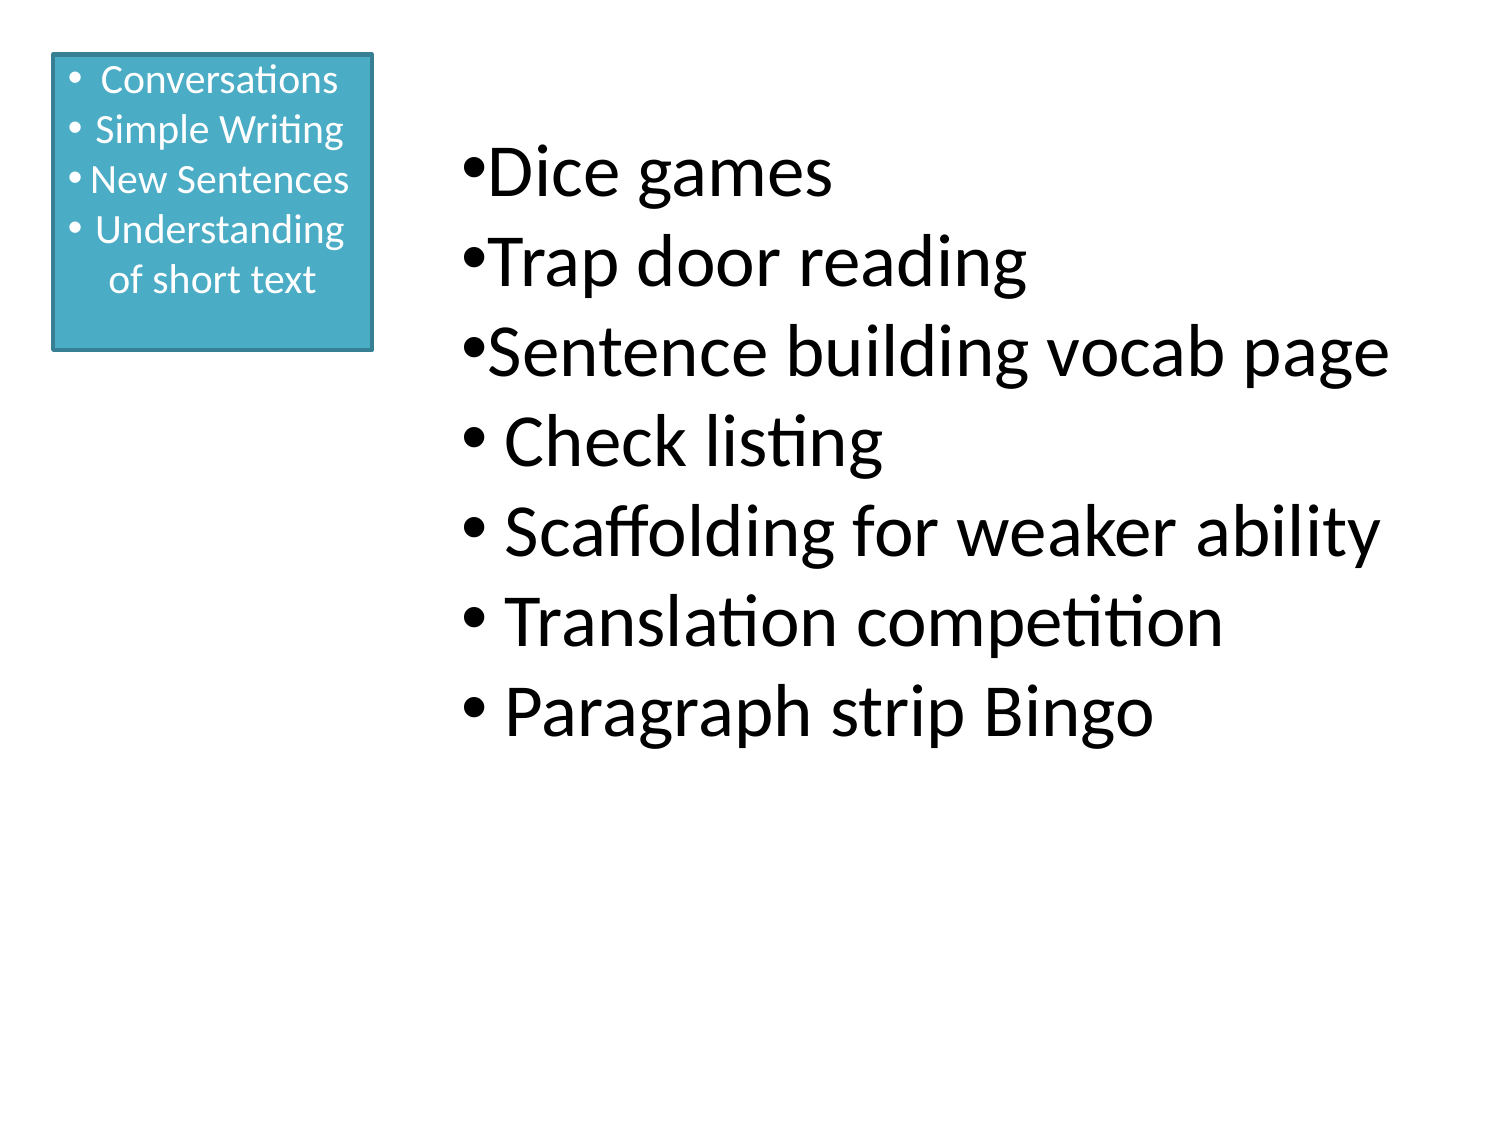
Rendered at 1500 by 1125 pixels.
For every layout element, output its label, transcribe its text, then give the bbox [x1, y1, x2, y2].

text_box Conversations Simple Writing New Sentences Understanding of short text [51, 52, 374, 352]
text_box Dice games Trap door reading Sentence building vocab page Check listing Scaffolding for weaker ability Translation competition Paragraph strip Bingo [446, 113, 1424, 1029]
